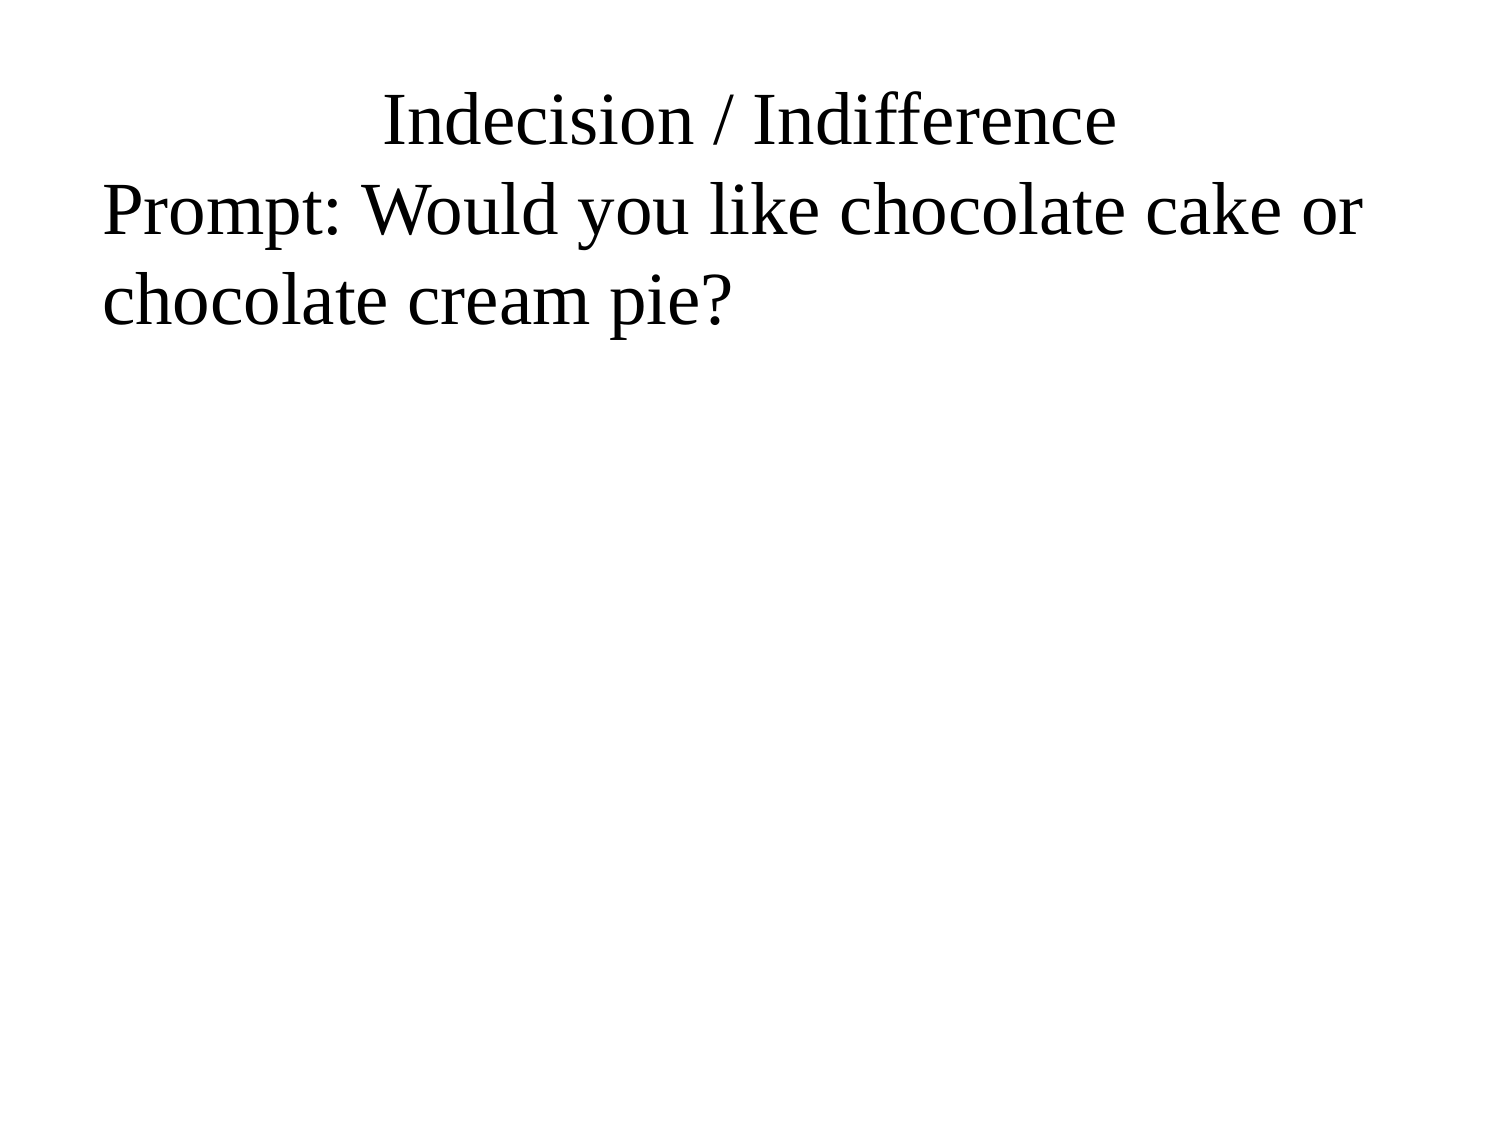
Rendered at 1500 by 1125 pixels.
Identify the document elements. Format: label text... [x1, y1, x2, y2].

text_box Indecision / Indifference Prompt: Would you like chocolate cake or chocolate cream pie? [87, 62, 1413, 348]
